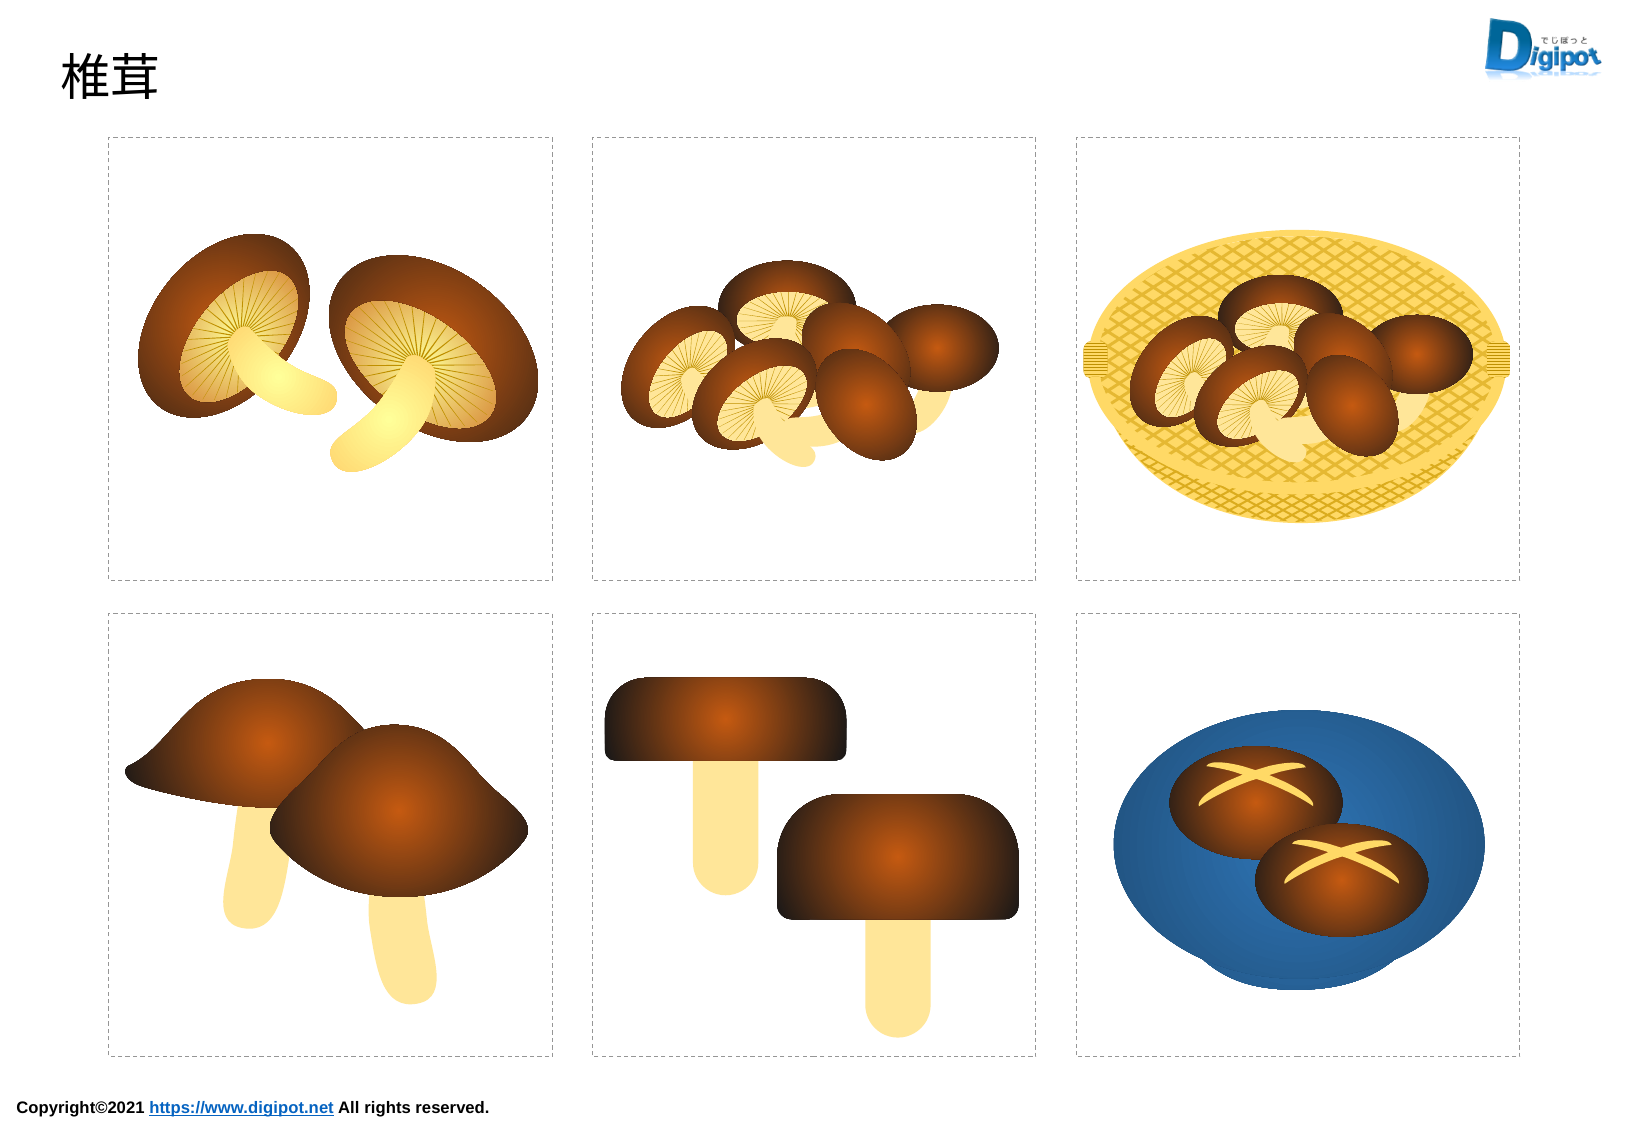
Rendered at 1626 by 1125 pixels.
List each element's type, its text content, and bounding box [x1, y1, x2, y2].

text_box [1083, 229, 1511, 524]
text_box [604, 677, 1019, 1038]
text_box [1113, 710, 1485, 990]
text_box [145, 243, 528, 495]
text_box 椎茸 [46, 38, 176, 113]
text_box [626, 260, 999, 481]
picture [1485, 18, 1602, 82]
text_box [125, 678, 528, 1006]
